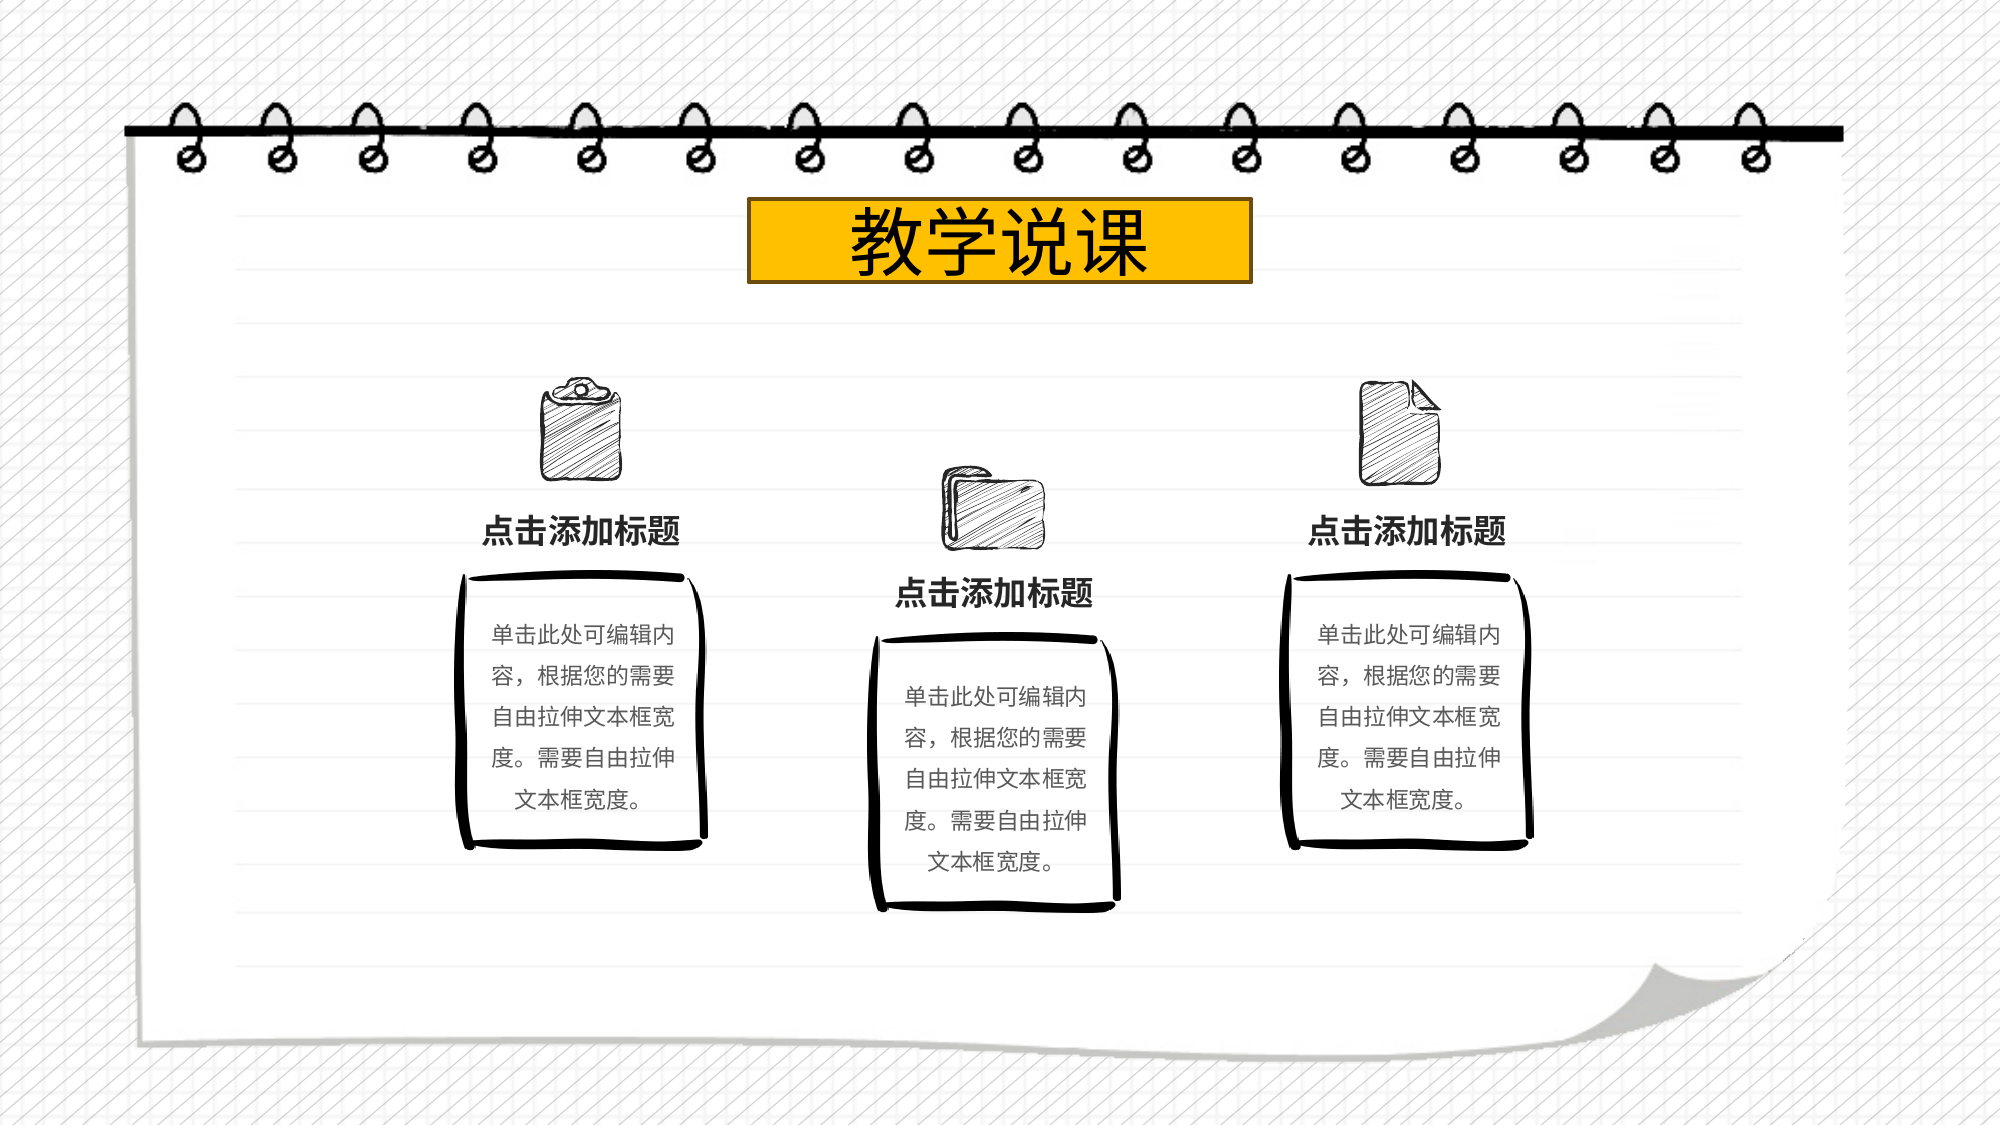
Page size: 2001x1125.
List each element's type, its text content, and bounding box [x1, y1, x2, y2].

picture [0, 0, 2000, 1125]
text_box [1238, 502, 1577, 851]
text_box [413, 502, 751, 851]
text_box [1358, 379, 1443, 487]
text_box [825, 565, 1164, 913]
text_box 教学说课 [748, 199, 1252, 283]
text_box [537, 376, 625, 482]
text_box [937, 465, 1047, 552]
